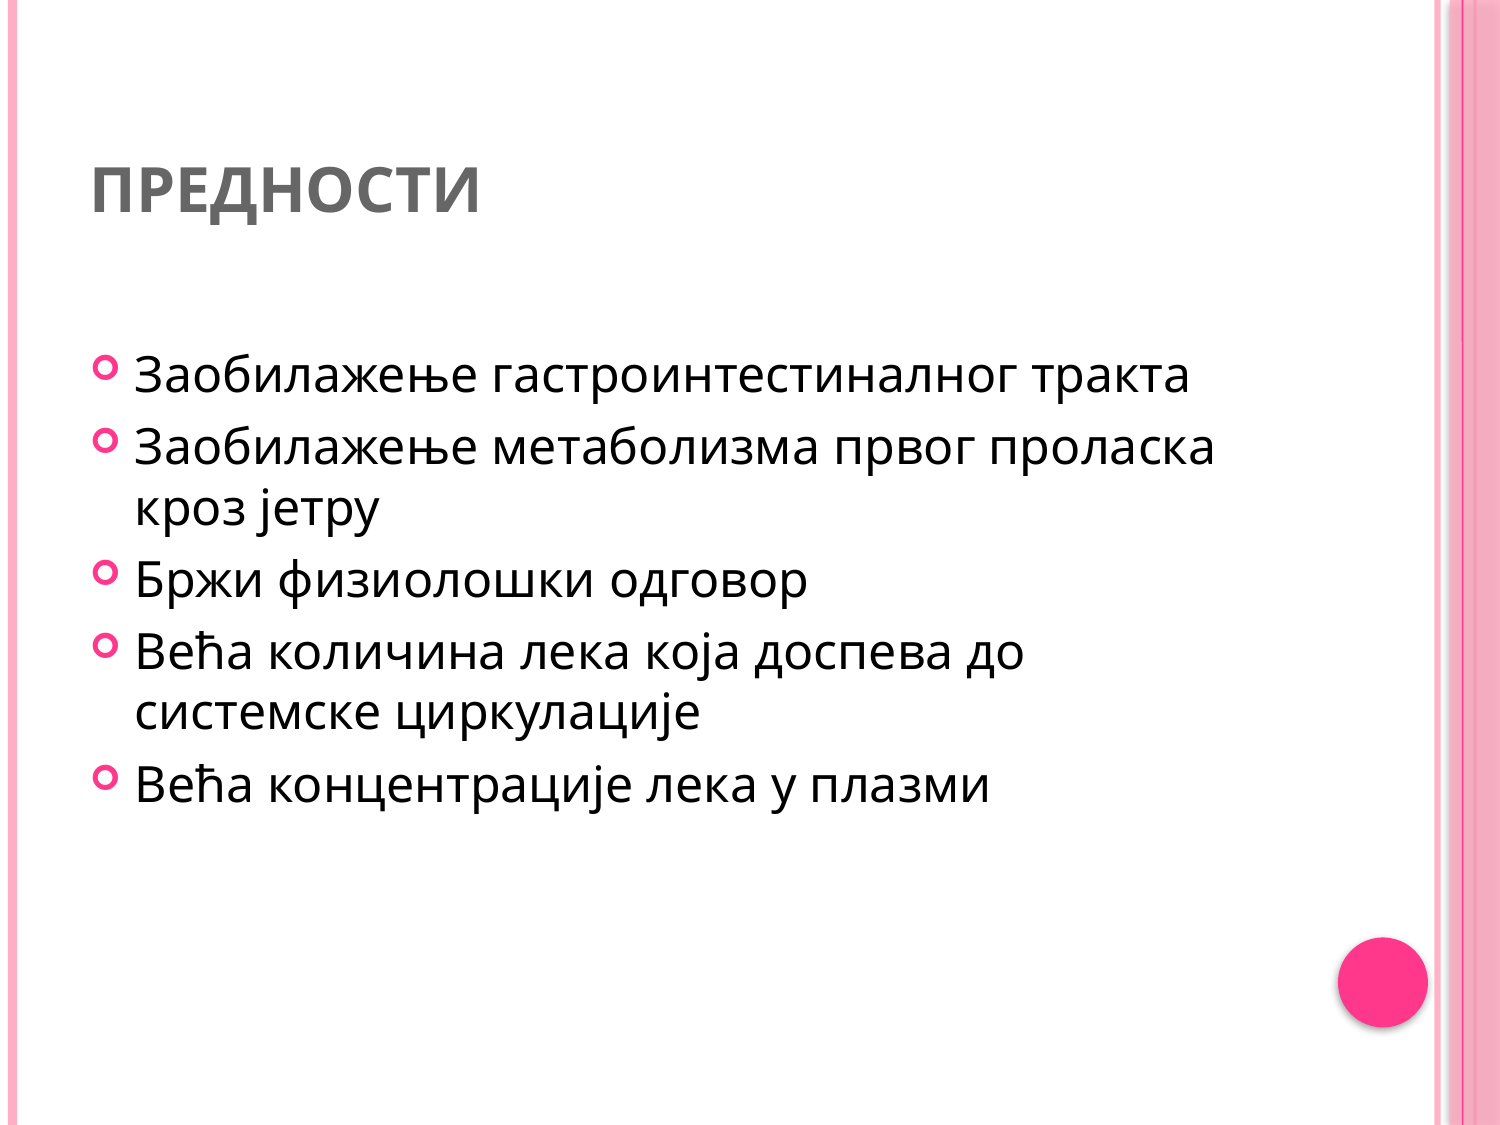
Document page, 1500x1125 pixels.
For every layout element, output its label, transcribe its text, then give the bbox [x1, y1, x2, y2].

list Заобилажење гастроинтестиналног тракта Заобилажење метаболизма првог проласка кроз јетру Бржи физиолошки одговор Већа количина лека која доспева до системске циркулације Већа концентрације лека у плазми [75, 262, 1300, 1062]
title Предности [75, 45, 1300, 233]
